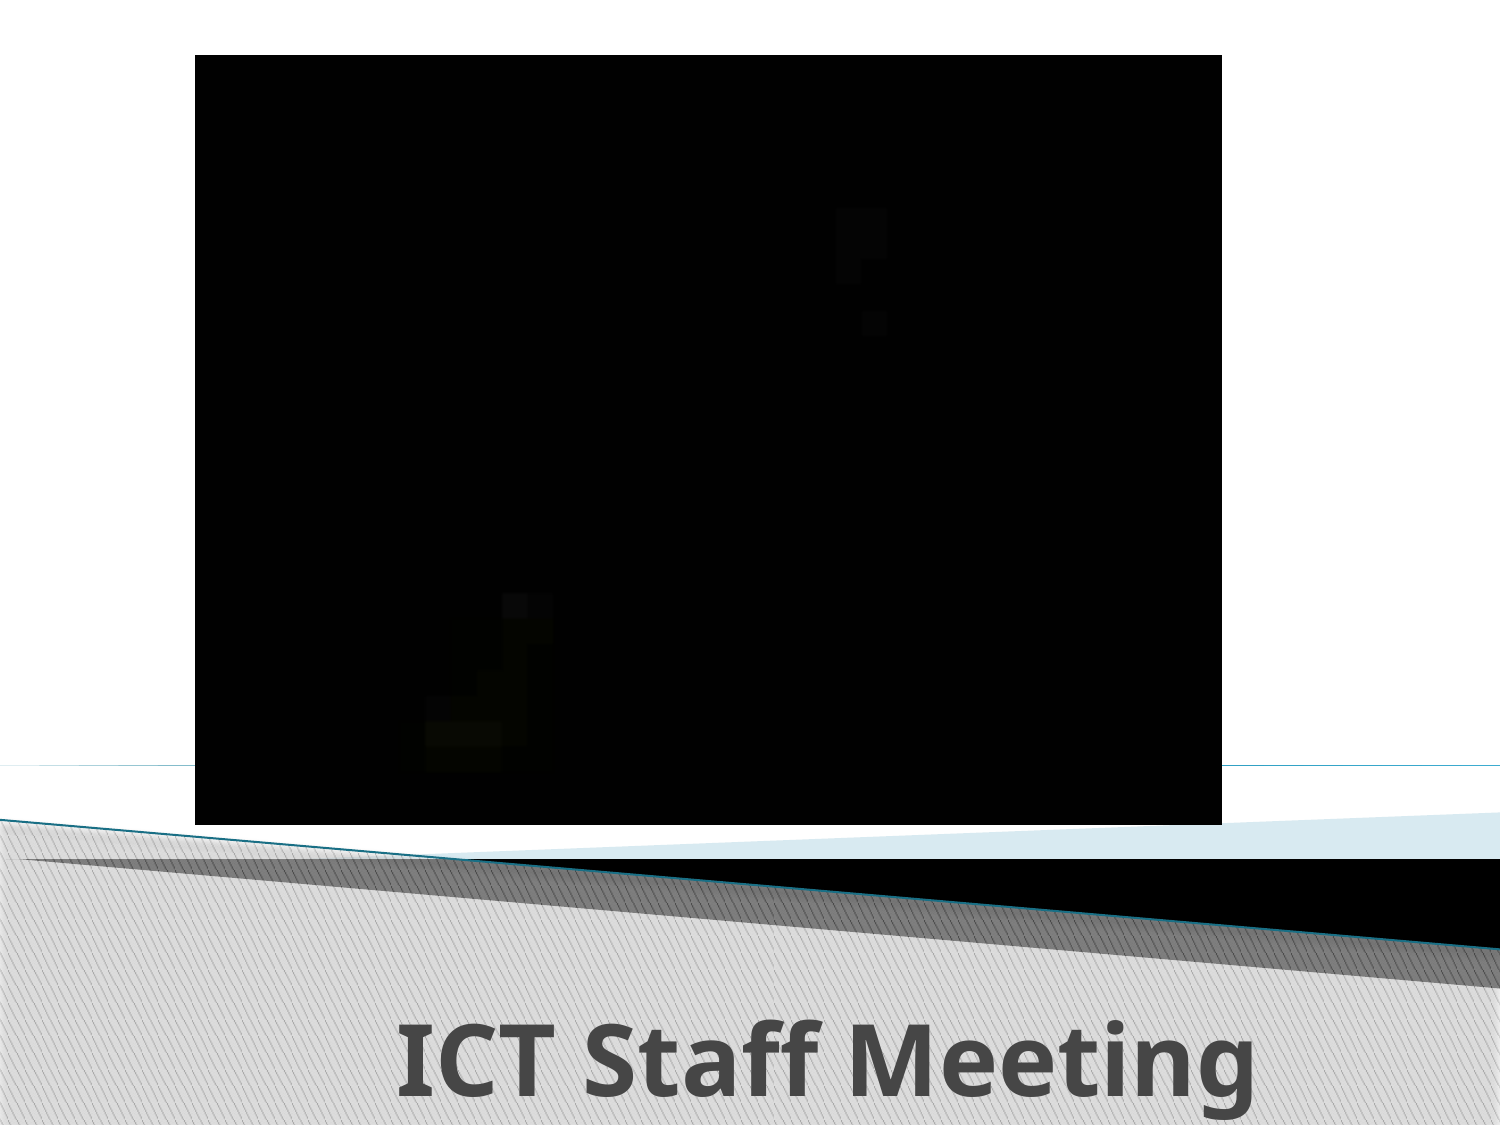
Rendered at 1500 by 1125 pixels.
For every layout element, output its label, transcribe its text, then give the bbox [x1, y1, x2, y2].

title ICT Staff Meeting [0, 823, 1276, 1124]
picture [1276, 932, 1500, 989]
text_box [194, 54, 1223, 826]
